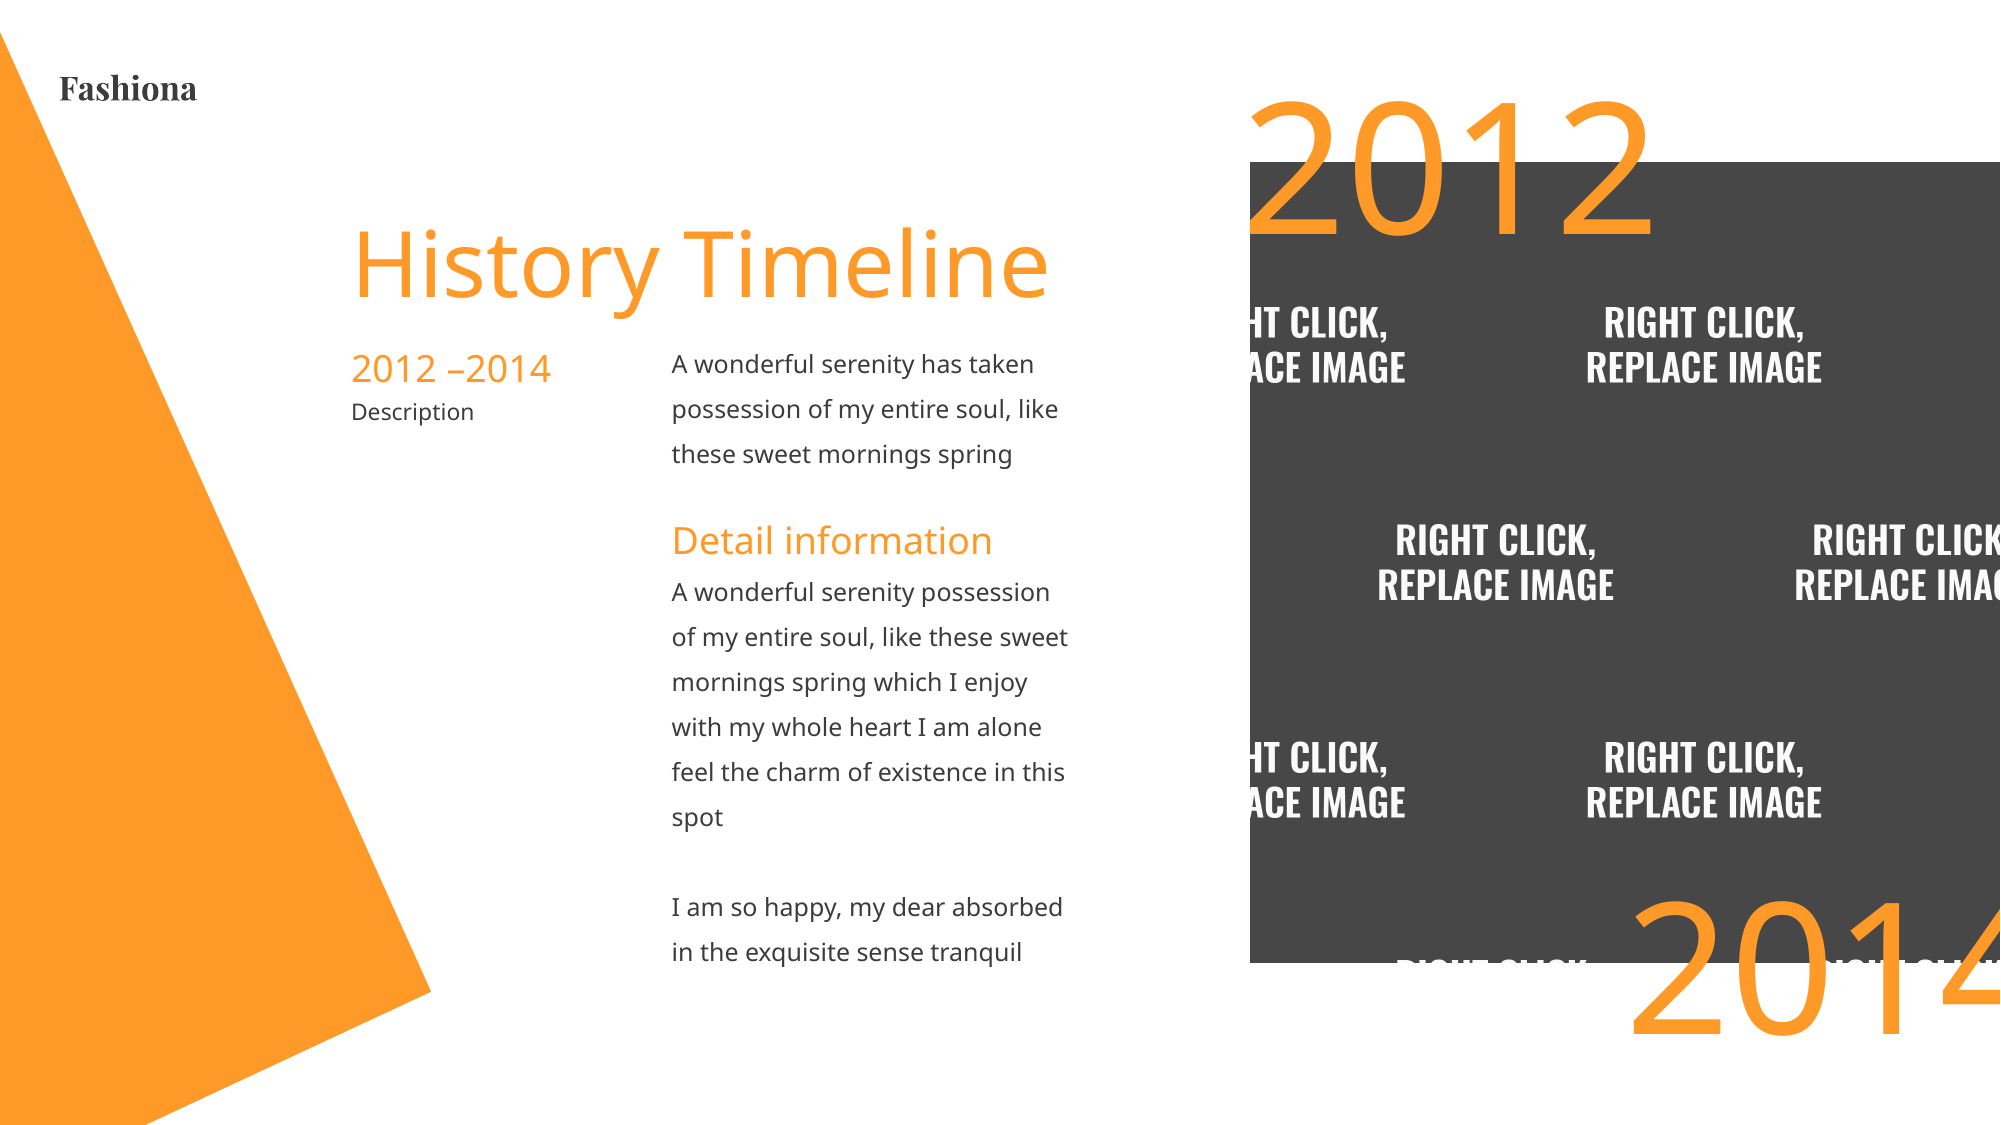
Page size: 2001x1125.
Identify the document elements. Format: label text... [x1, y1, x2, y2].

title History Timeline [336, 197, 1192, 324]
text_box [0, 31, 433, 1125]
picture [1249, 162, 2000, 963]
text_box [59, 74, 198, 101]
text_box Description [336, 390, 650, 433]
text_box A wonderful serenity possession of my entire soul, like these sweet mornings spring which I enjoy with my whole heart I am alone feel the charm of existence in this spot I am so happy, my dear absorbed in the exquisite sense tranquil [656, 554, 1089, 974]
text_box A wonderful serenity has taken possession of my entire soul, like these sweet mornings spring [656, 326, 1089, 476]
text_box 2012 –2014 [336, 337, 650, 390]
text_box Detail information [656, 509, 1055, 570]
text_box 2012 [1226, 43, 1707, 279]
text_box 2014 [1610, 963, 2000, 1079]
